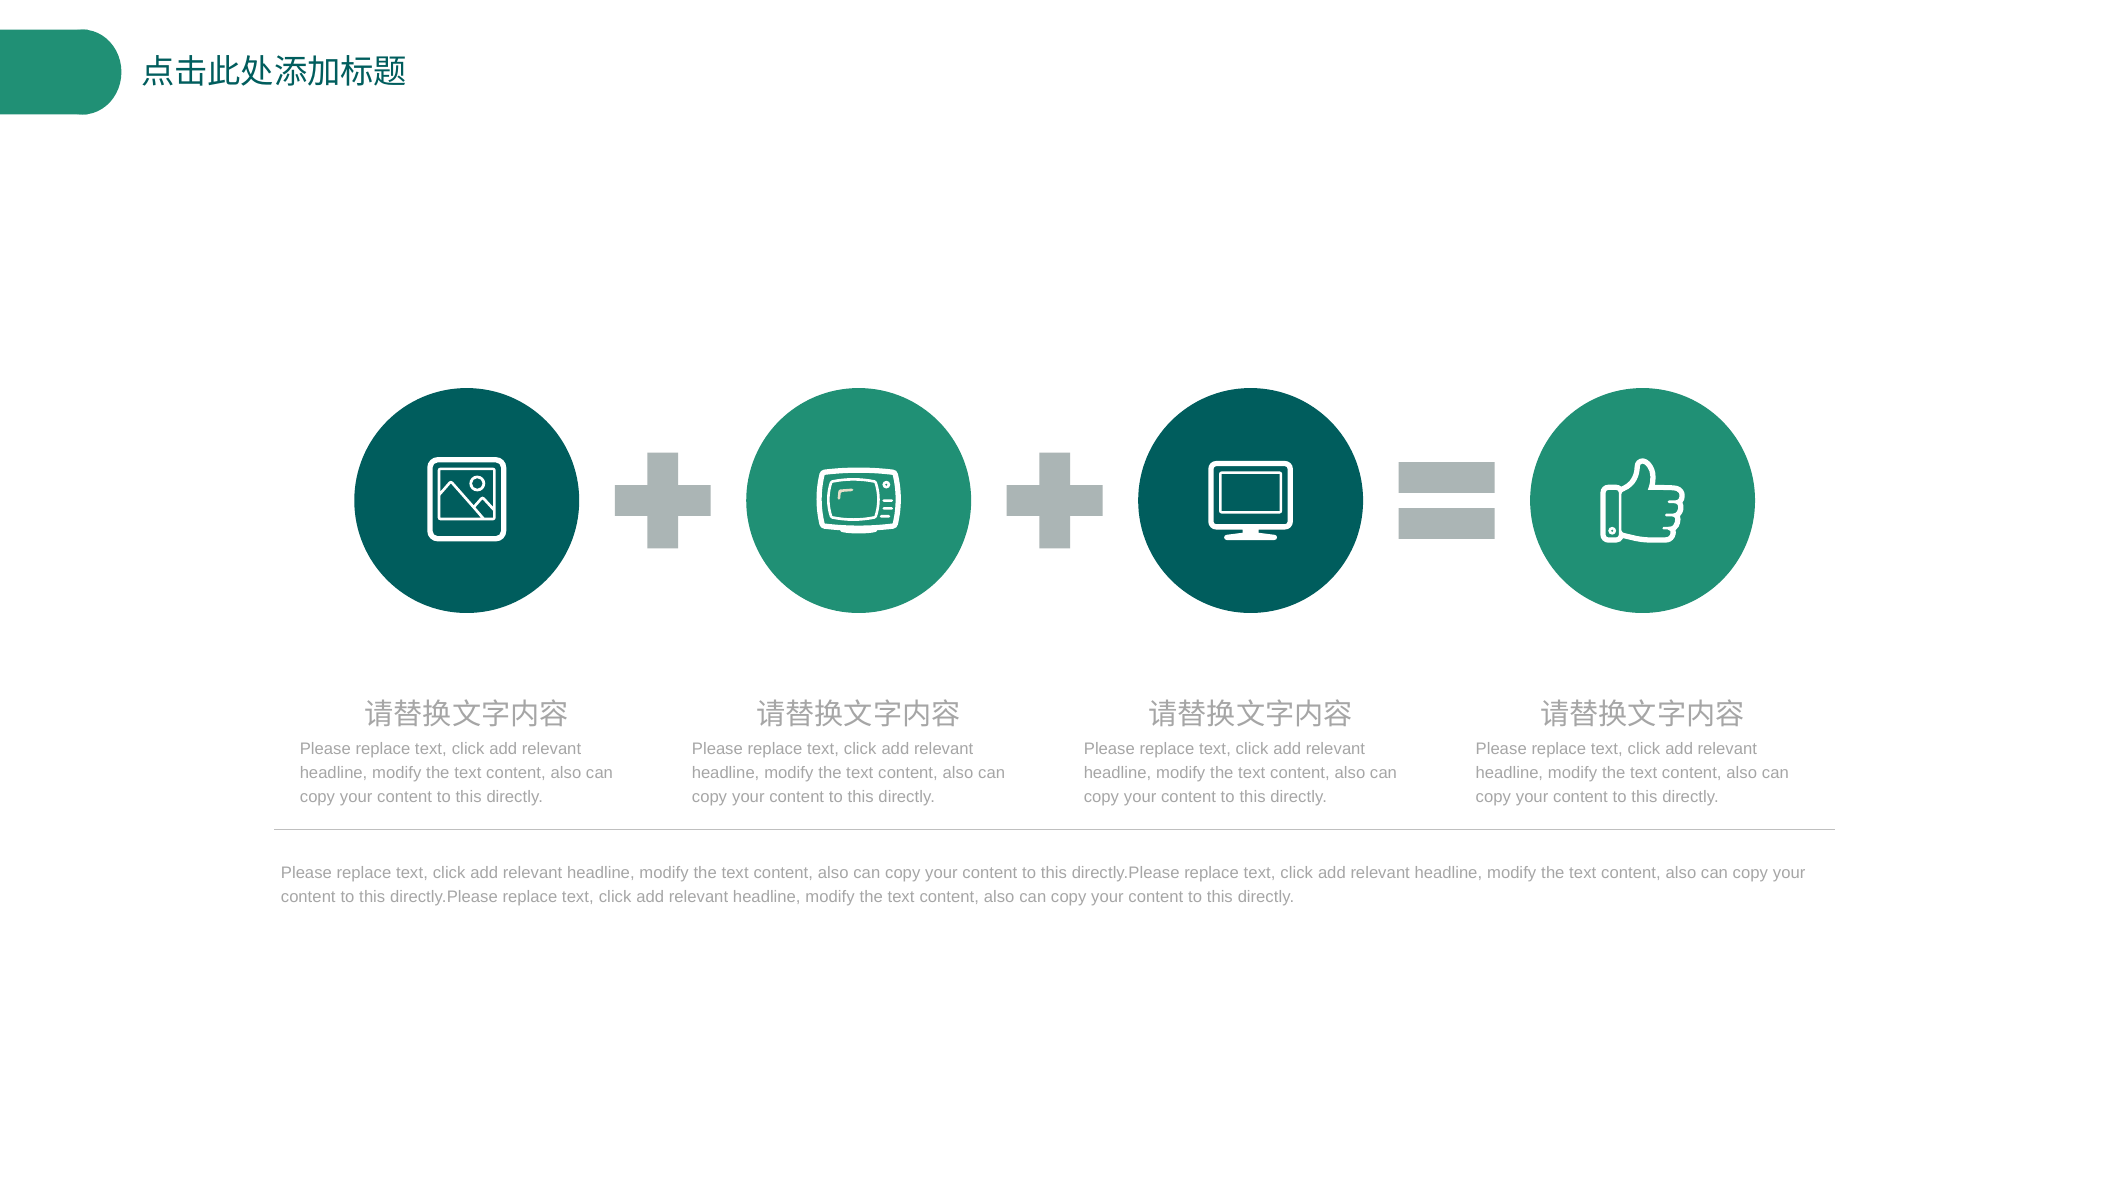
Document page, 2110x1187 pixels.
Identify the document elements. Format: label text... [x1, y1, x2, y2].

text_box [354, 388, 1755, 613]
text_box Please replace text, click add relevant headline, modify the text content, also can copy your content to this directly.Please replace text, click add relevant headline, modify the text content, also can copy your content to this directly.Please replace text, click add relevant headline, modify the text content, also can copy your content to this directly. [280, 858, 1829, 907]
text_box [299, 688, 634, 805]
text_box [691, 688, 1026, 805]
text_box 点击此处添加标题 [126, 42, 437, 102]
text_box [1083, 688, 1418, 805]
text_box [1475, 688, 1810, 805]
